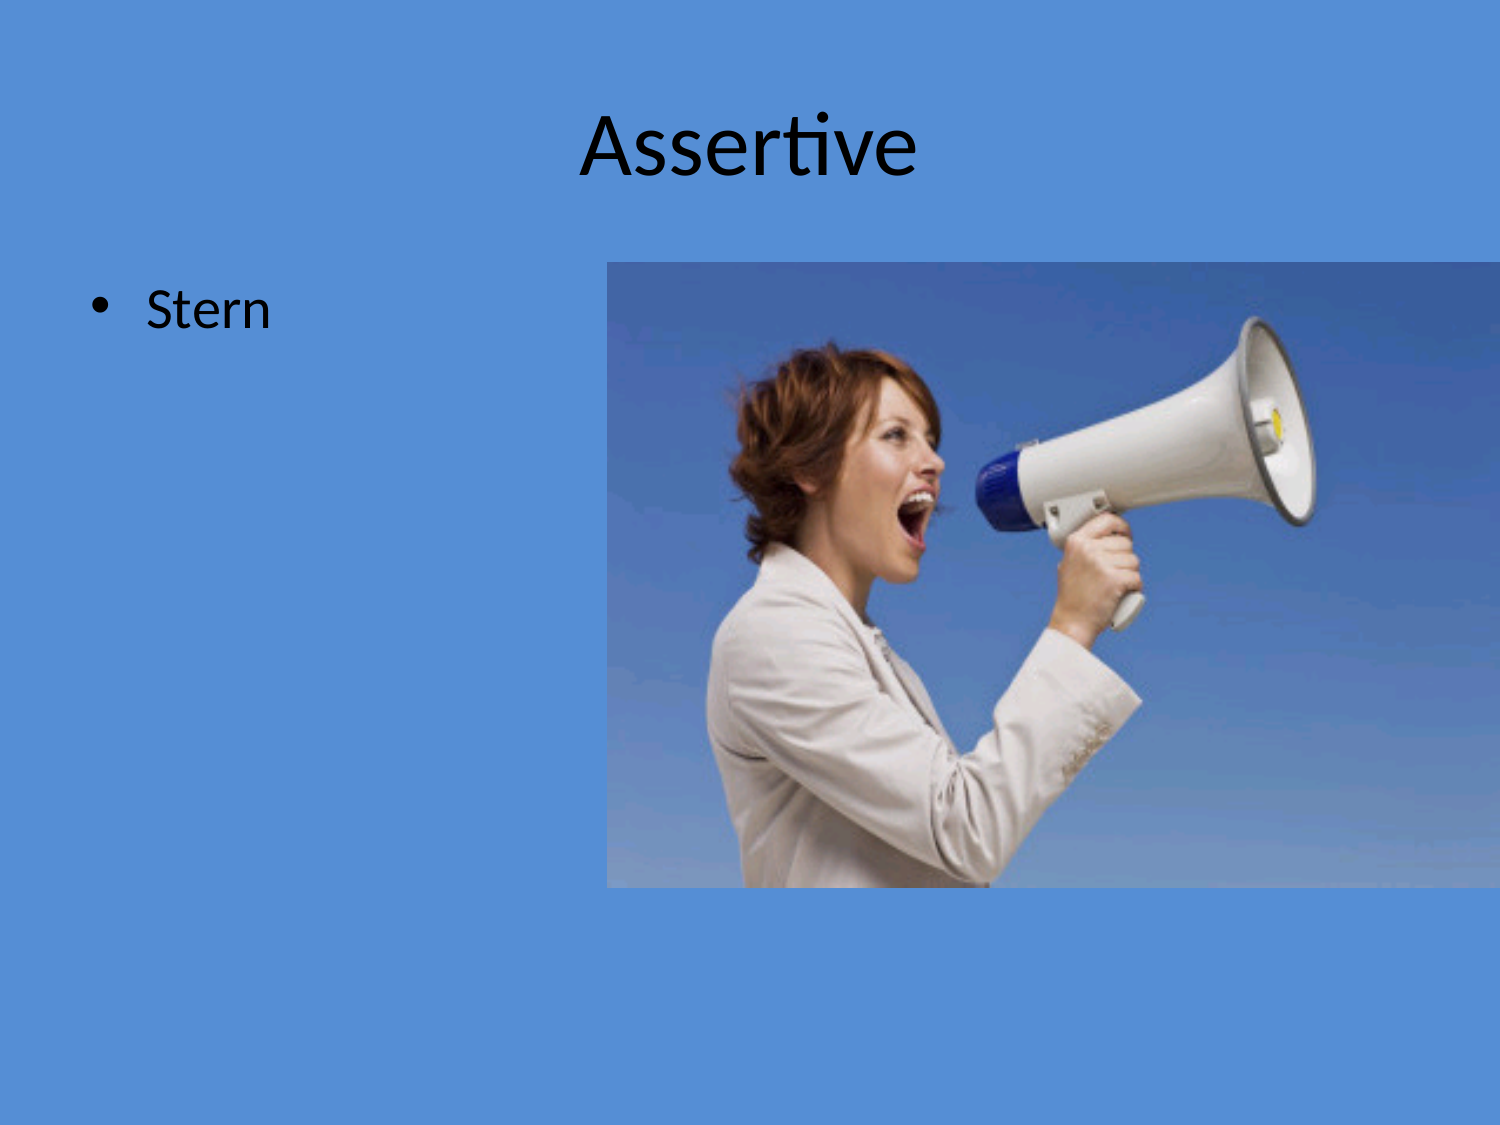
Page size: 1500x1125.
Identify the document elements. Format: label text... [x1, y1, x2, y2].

picture [606, 262, 1500, 888]
list Stern [75, 262, 738, 1005]
title Assertive [75, 45, 1425, 233]
